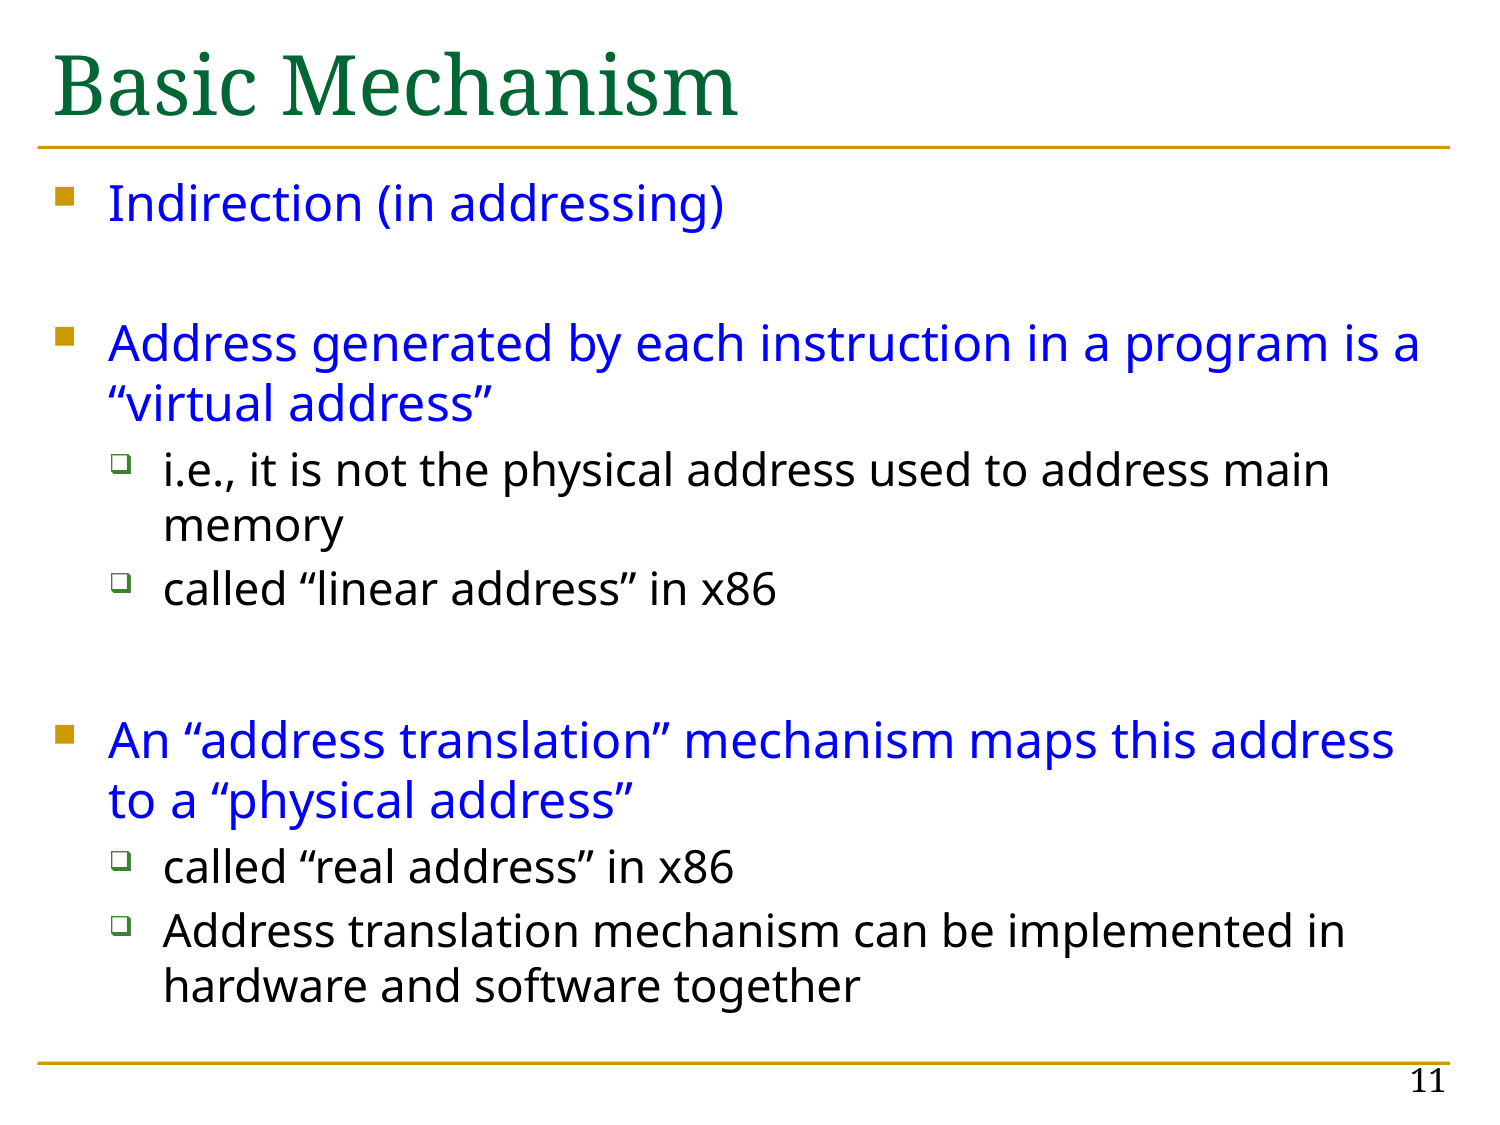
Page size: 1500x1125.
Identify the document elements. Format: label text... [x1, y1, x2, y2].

slide_number 11 [1111, 1036, 1462, 1112]
title Basic Mechanism [37, 24, 1450, 163]
list Indirection (in addressing) Address generated by each instruction in a program is a “virtual address” i.e., it is not the physical address used to address main memory called “linear address” in x86 An “address translation” mechanism maps this address to a “physical address” called “real address” in x86 Address translation mechanism can be implemented in hardware and software together [37, 163, 1450, 1016]
